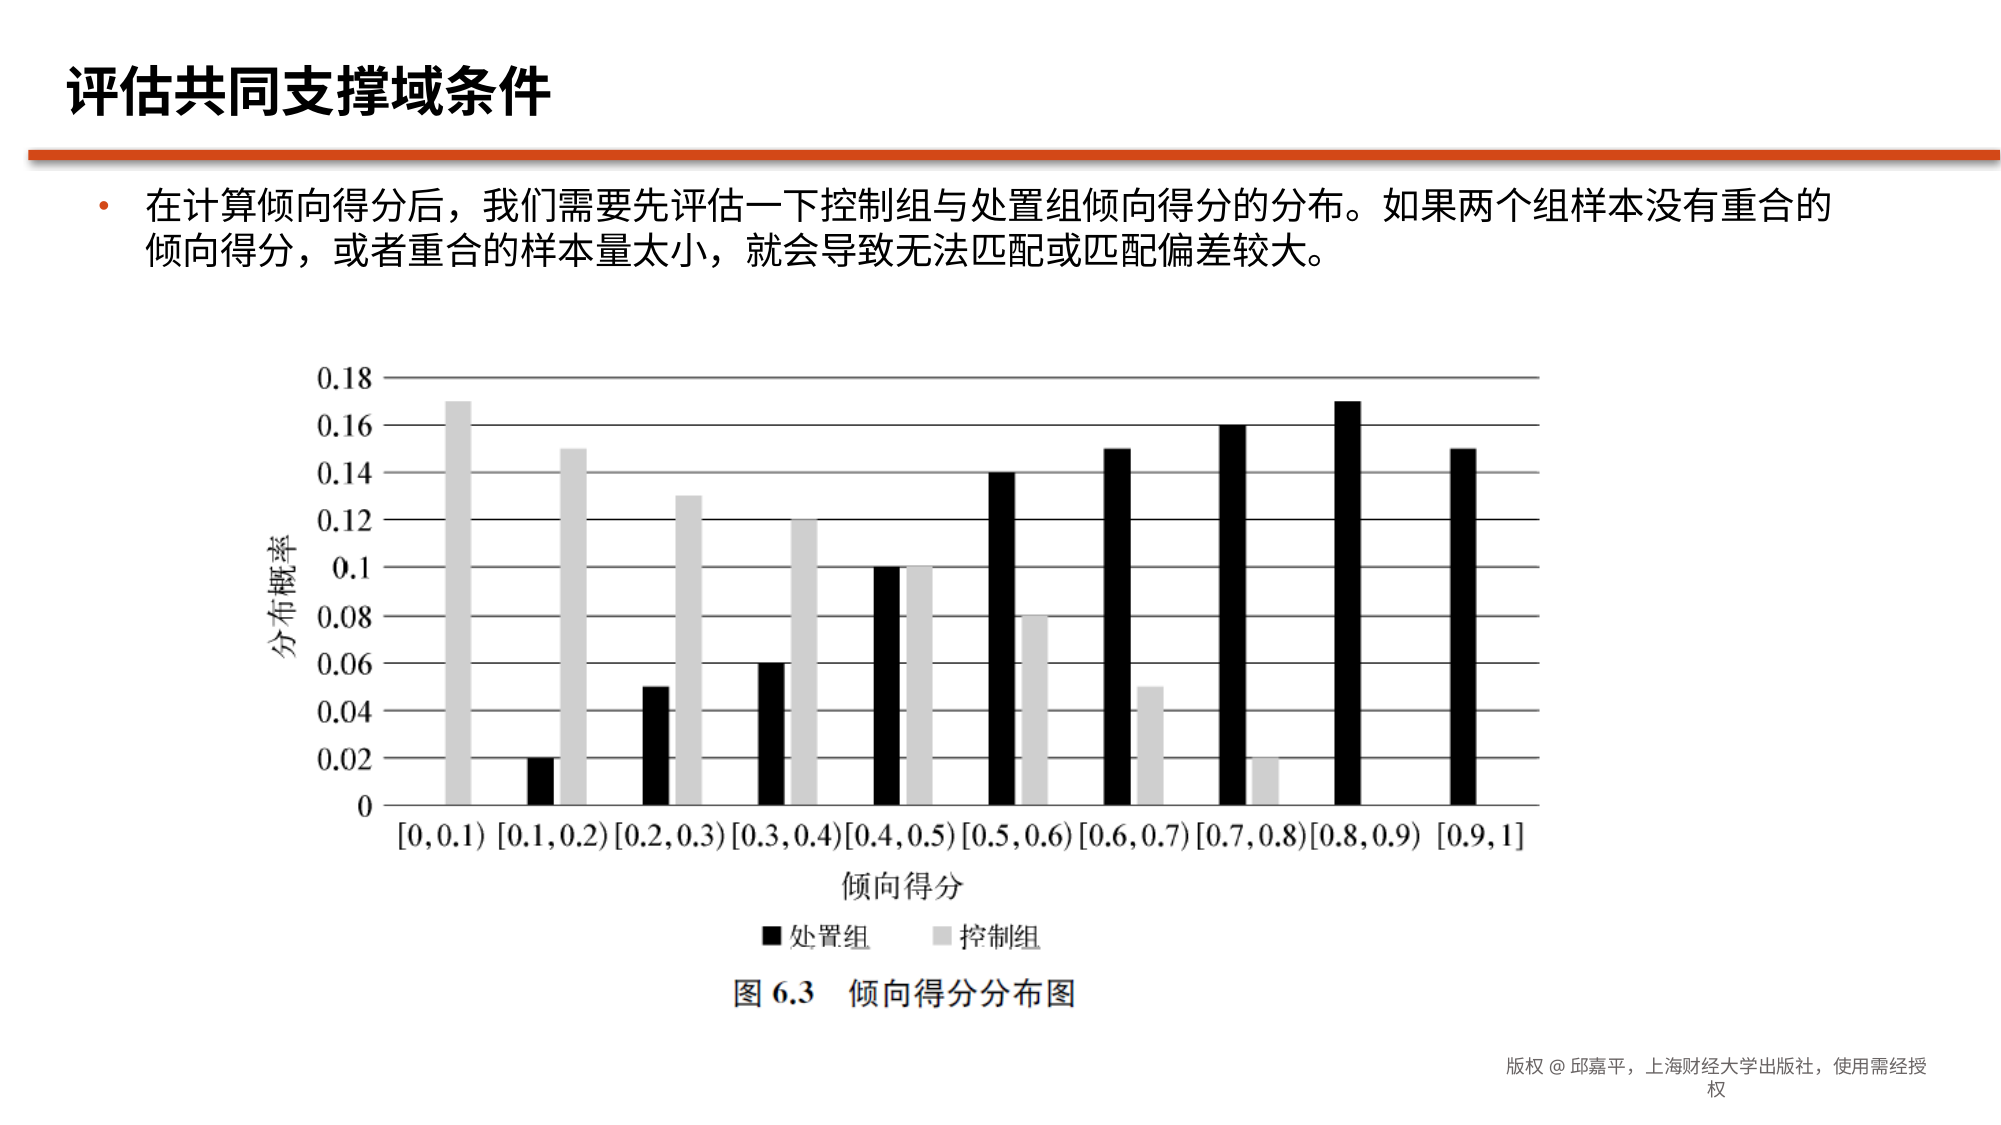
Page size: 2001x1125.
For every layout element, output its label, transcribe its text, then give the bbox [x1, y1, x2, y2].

title 评估共同支撑域条件 [50, 50, 1825, 138]
picture [230, 332, 1644, 1039]
list 在计算倾向得分后，我们需要先评估一下控制组与处置组倾向得分的分布。如果两个组样本没有重合的倾向得分，或者重合的样本量太小，就会导致无法匹配或匹配偏差较大。 [83, 174, 1867, 1032]
footer 版权@邱嘉平，上海财经大学出版社，使用需经授权 [1483, 1046, 1950, 1109]
